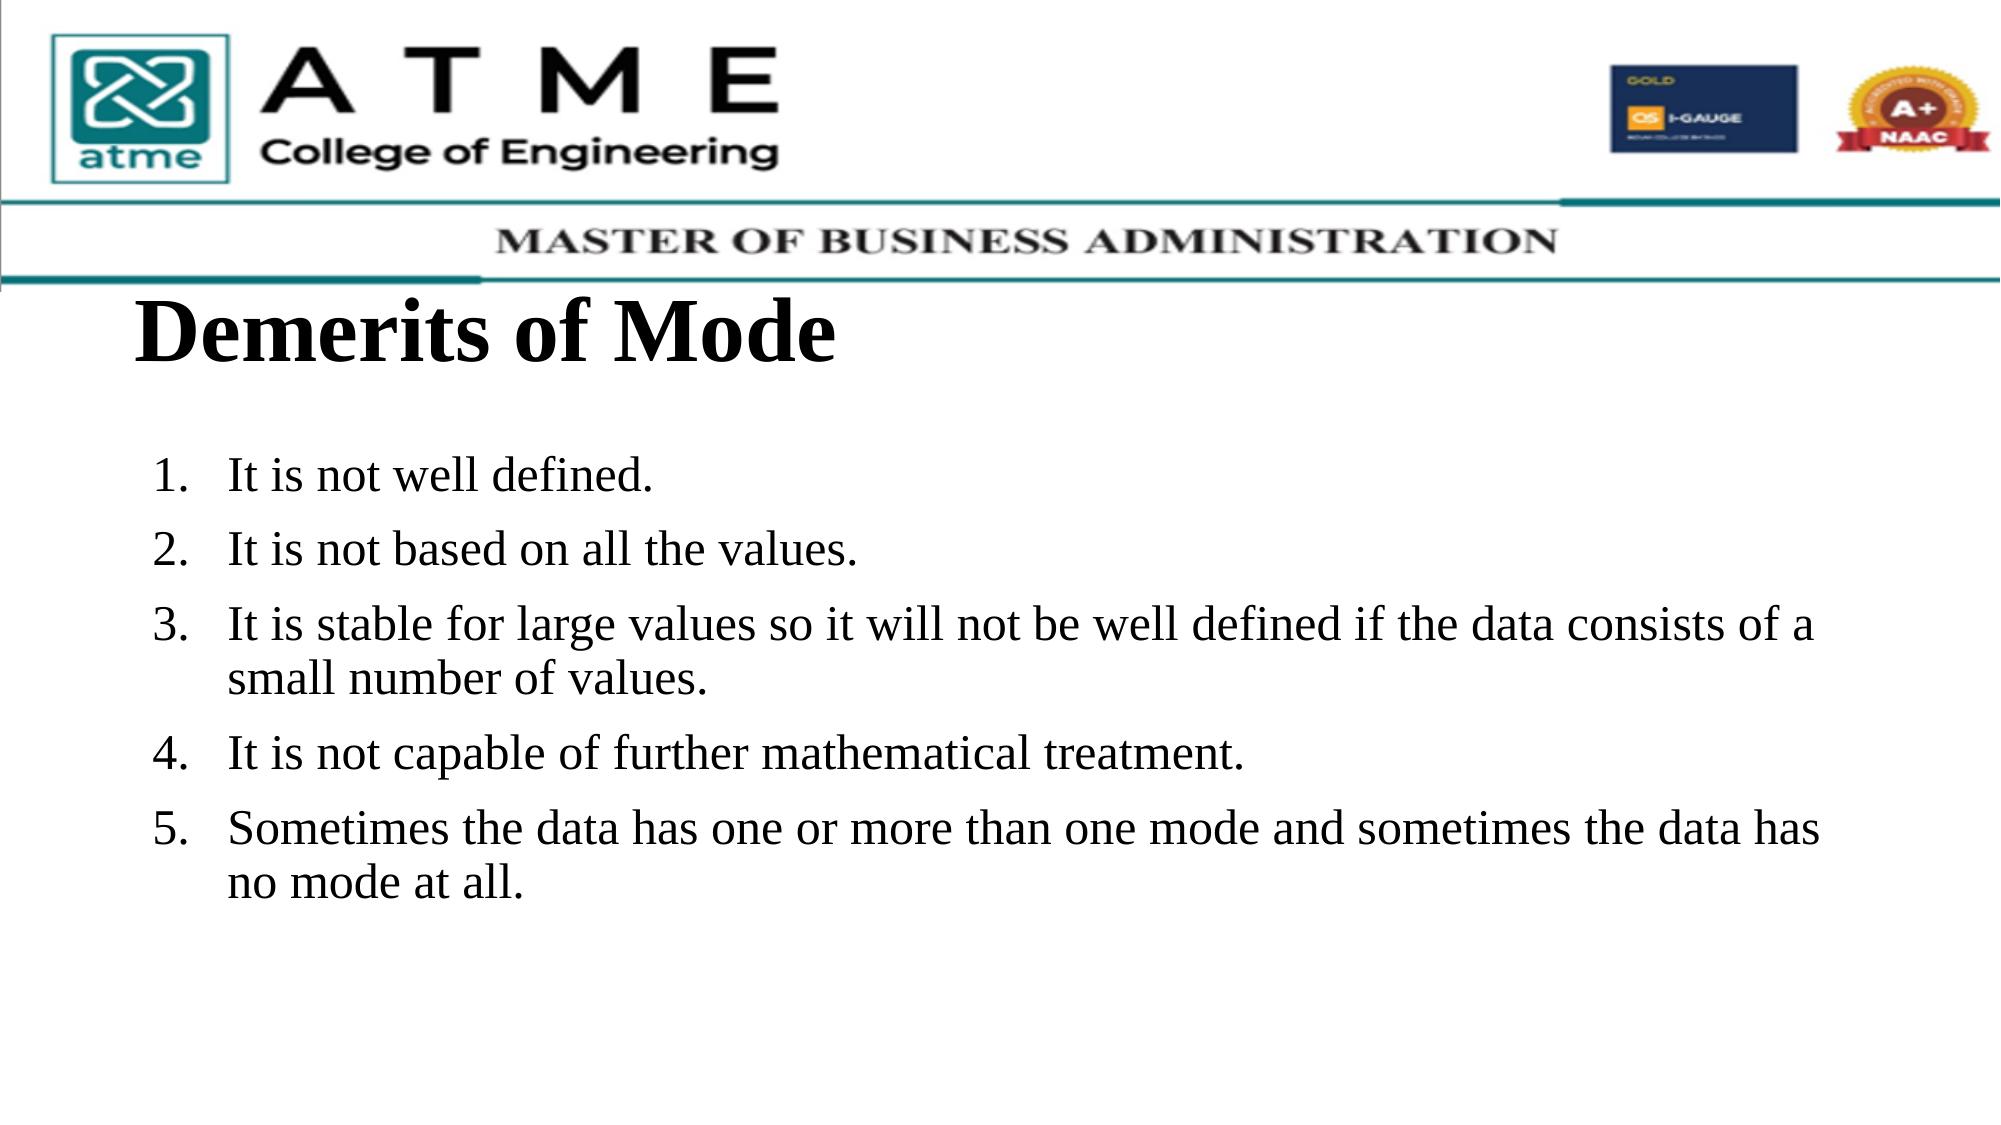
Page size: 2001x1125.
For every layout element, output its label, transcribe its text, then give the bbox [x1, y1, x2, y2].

list It is not well defined. It is not based on all the values. It is stable for large values so it will not be well defined if the data consists of a small number of values. It is not capable of further mathematical treatment. Sometimes the data has one or more than one mode and sometimes the data has no mode at all. [137, 440, 1863, 1014]
title Demerits of Mode [119, 222, 1845, 441]
picture [0, 0, 2000, 292]
